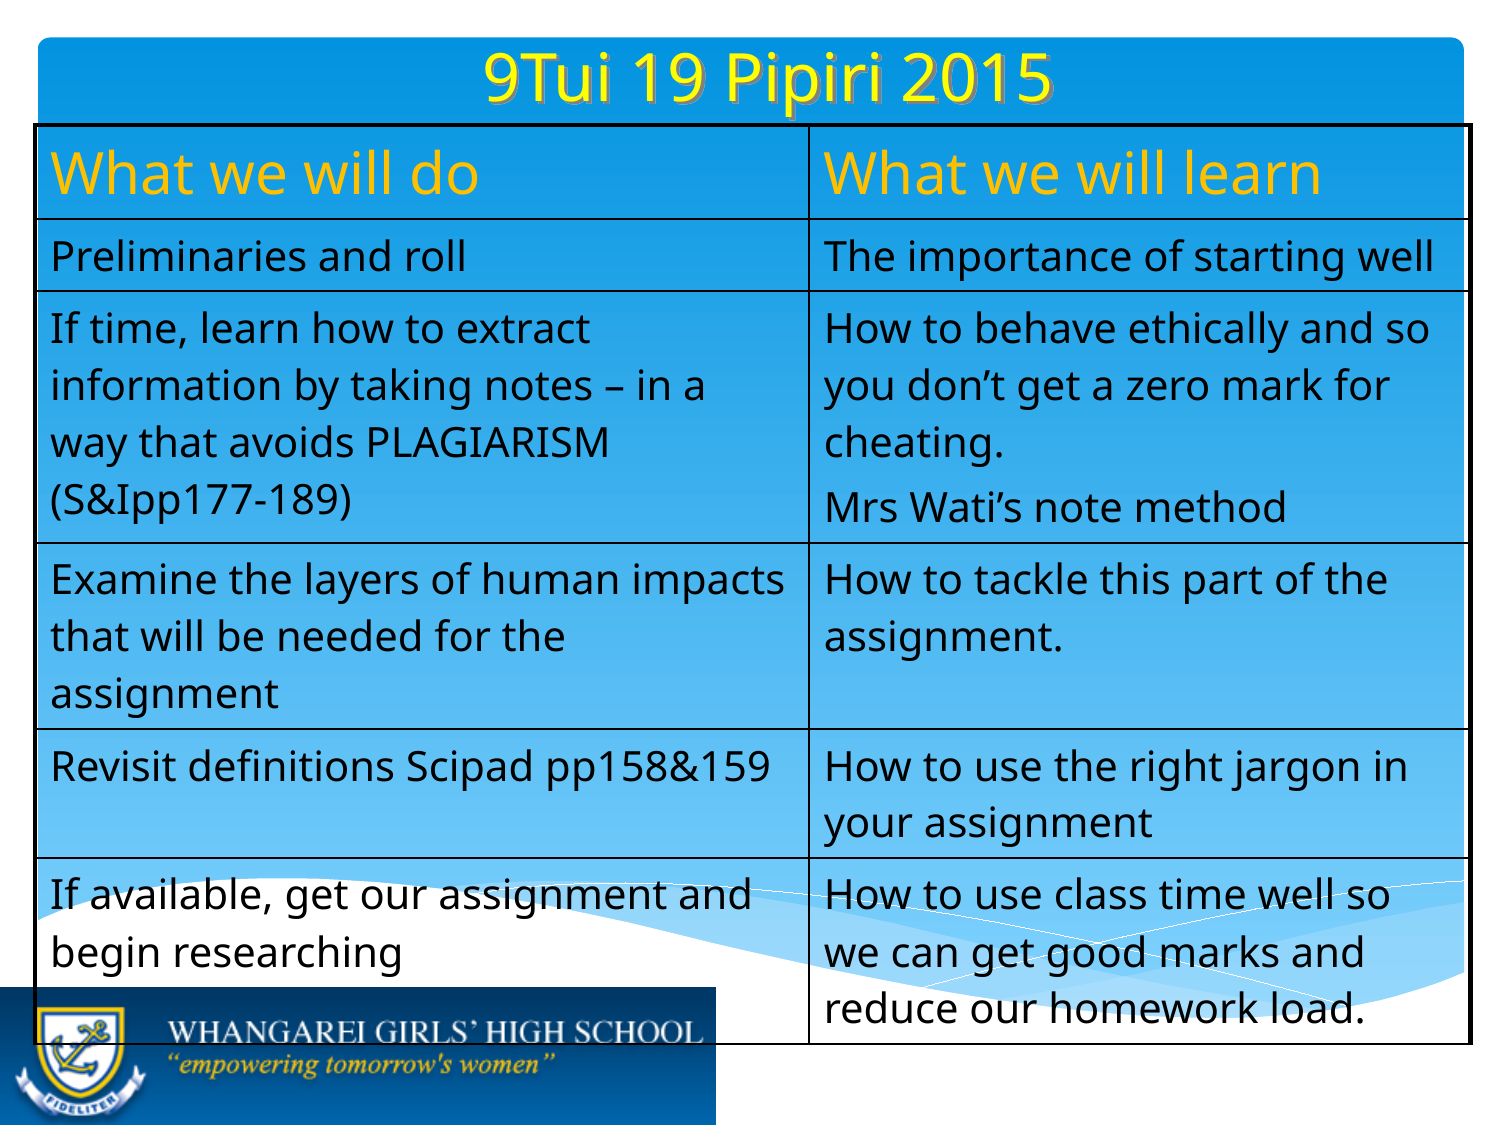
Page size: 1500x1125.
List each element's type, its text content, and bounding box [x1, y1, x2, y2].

table_cell If time, learn how to extract information by taking notes – in a way that avoids PLAGIARISM (S&Ipp177-189) [37, 292, 808, 542]
table_cell Examine the layers of human impacts that will be needed for the assignment [37, 544, 808, 728]
text_box 9Tui 19 Pipiri 2015 [162, 24, 1375, 123]
table_header What we will do [37, 127, 808, 218]
table_cell Preliminaries and roll [37, 220, 808, 290]
table_cell Revisit definitions Scipad pp158&159 [37, 730, 808, 857]
picture [0, 987, 716, 1125]
table_cell The importance of starting well [810, 220, 1468, 290]
table_cell How to tackle this part of the assignment. [810, 544, 1468, 728]
table_header What we will learn [810, 127, 1468, 218]
table_cell If available, get our assignment and begin researching [37, 859, 808, 1043]
table_cell How to behave ethically and so you don’t get a zero mark for cheating. Mrs Wati’s note method [810, 292, 1468, 542]
table_cell How to use the right jargon in your assignment [810, 730, 1468, 857]
table_cell How to use class time well so we can get good marks and reduce our homework load. [810, 859, 1468, 1043]
